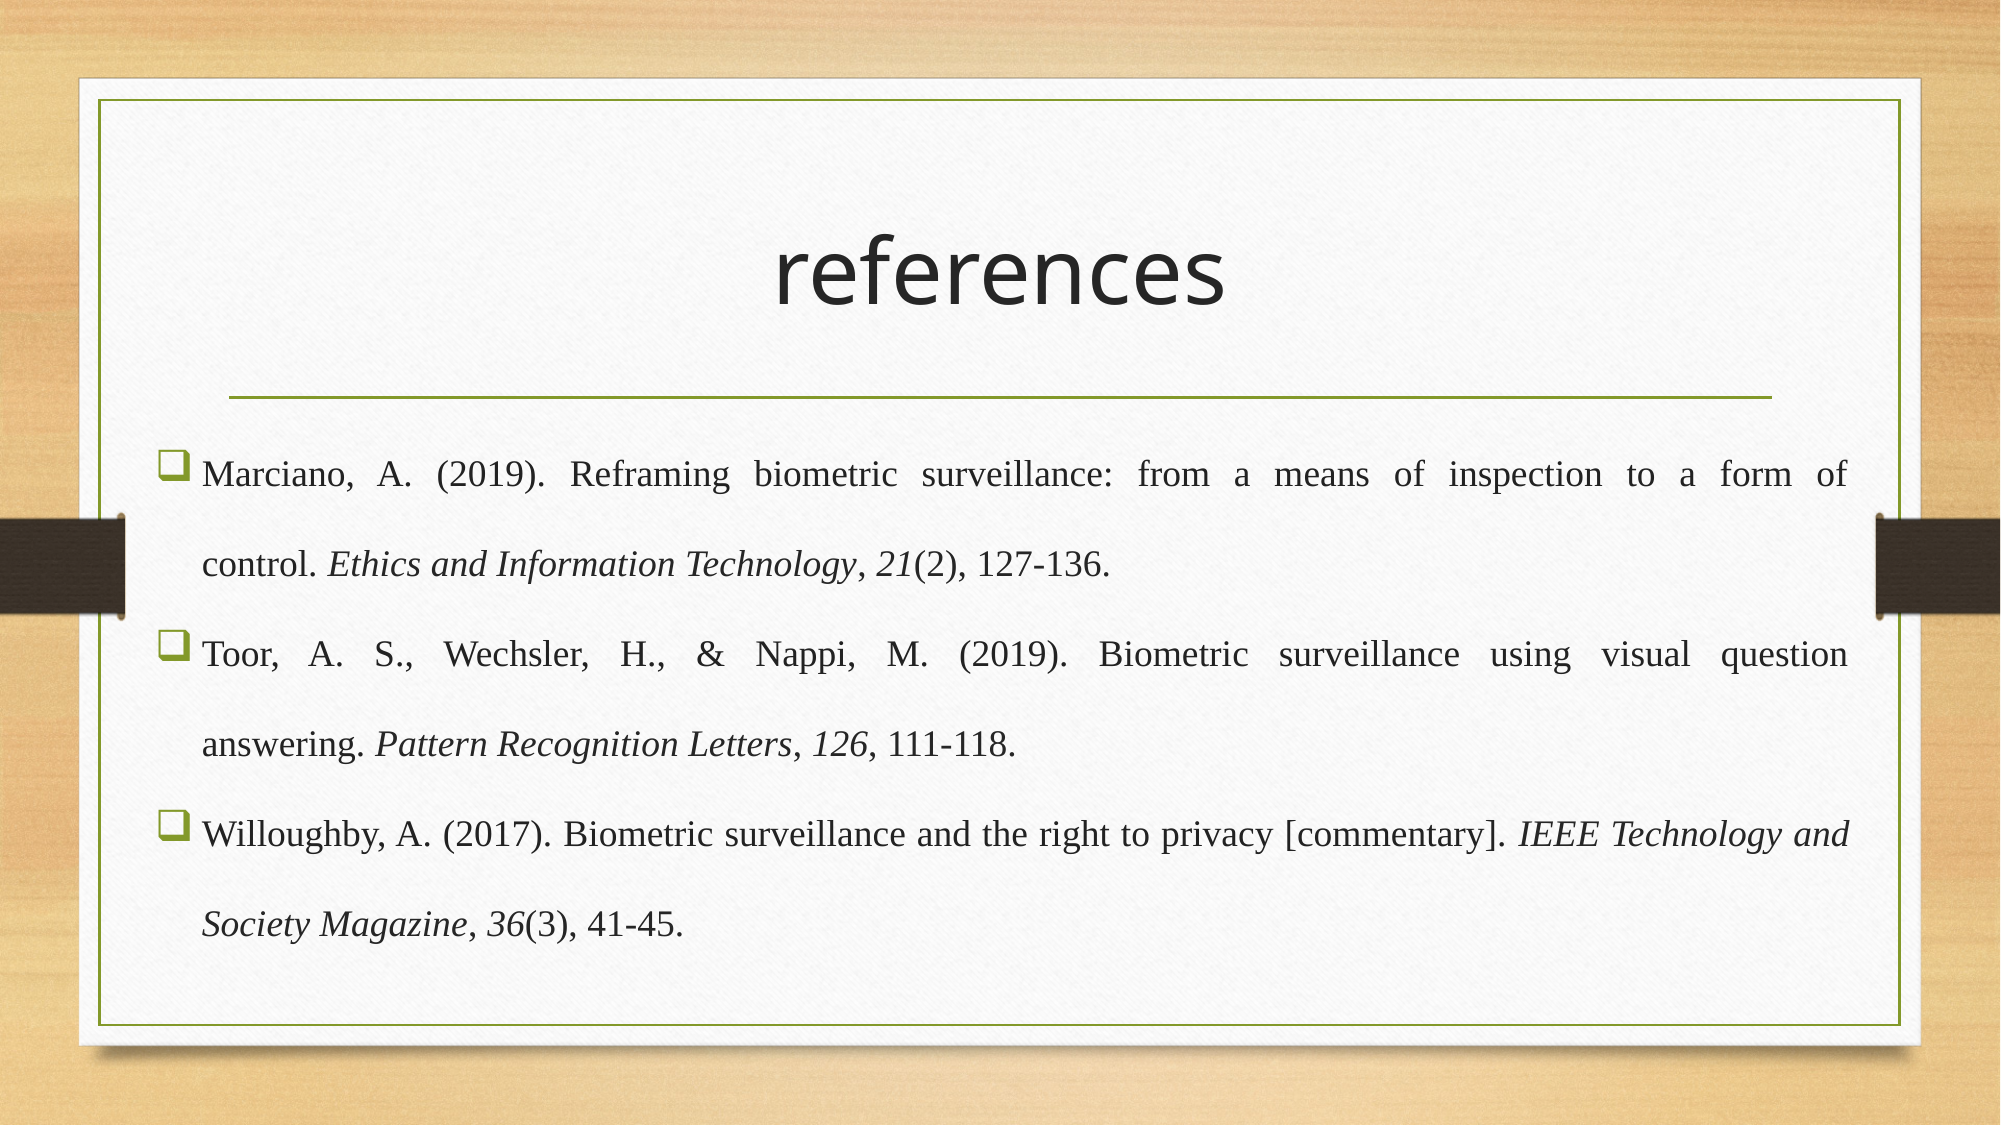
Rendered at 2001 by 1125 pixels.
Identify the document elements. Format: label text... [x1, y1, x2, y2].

picture [0, 0, 2001, 1125]
title references [212, 161, 1788, 375]
list Marciano, A. (2019). Reframing biometric surveillance: from a means of inspection to a form of control. Ethics and Information Technology, 21(2), 127-136. Toor, A. S., Wechsler, H., & Nappi, M. (2019). Biometric surveillance using visual question answering. Pattern Recognition Letters, 126, 111-118. Willoughby, A. (2017). Biometric surveillance and the right to privacy [commentary]. IEEE Technology and Society Magazine, 36(3), 41-45. [140, 396, 1865, 1025]
